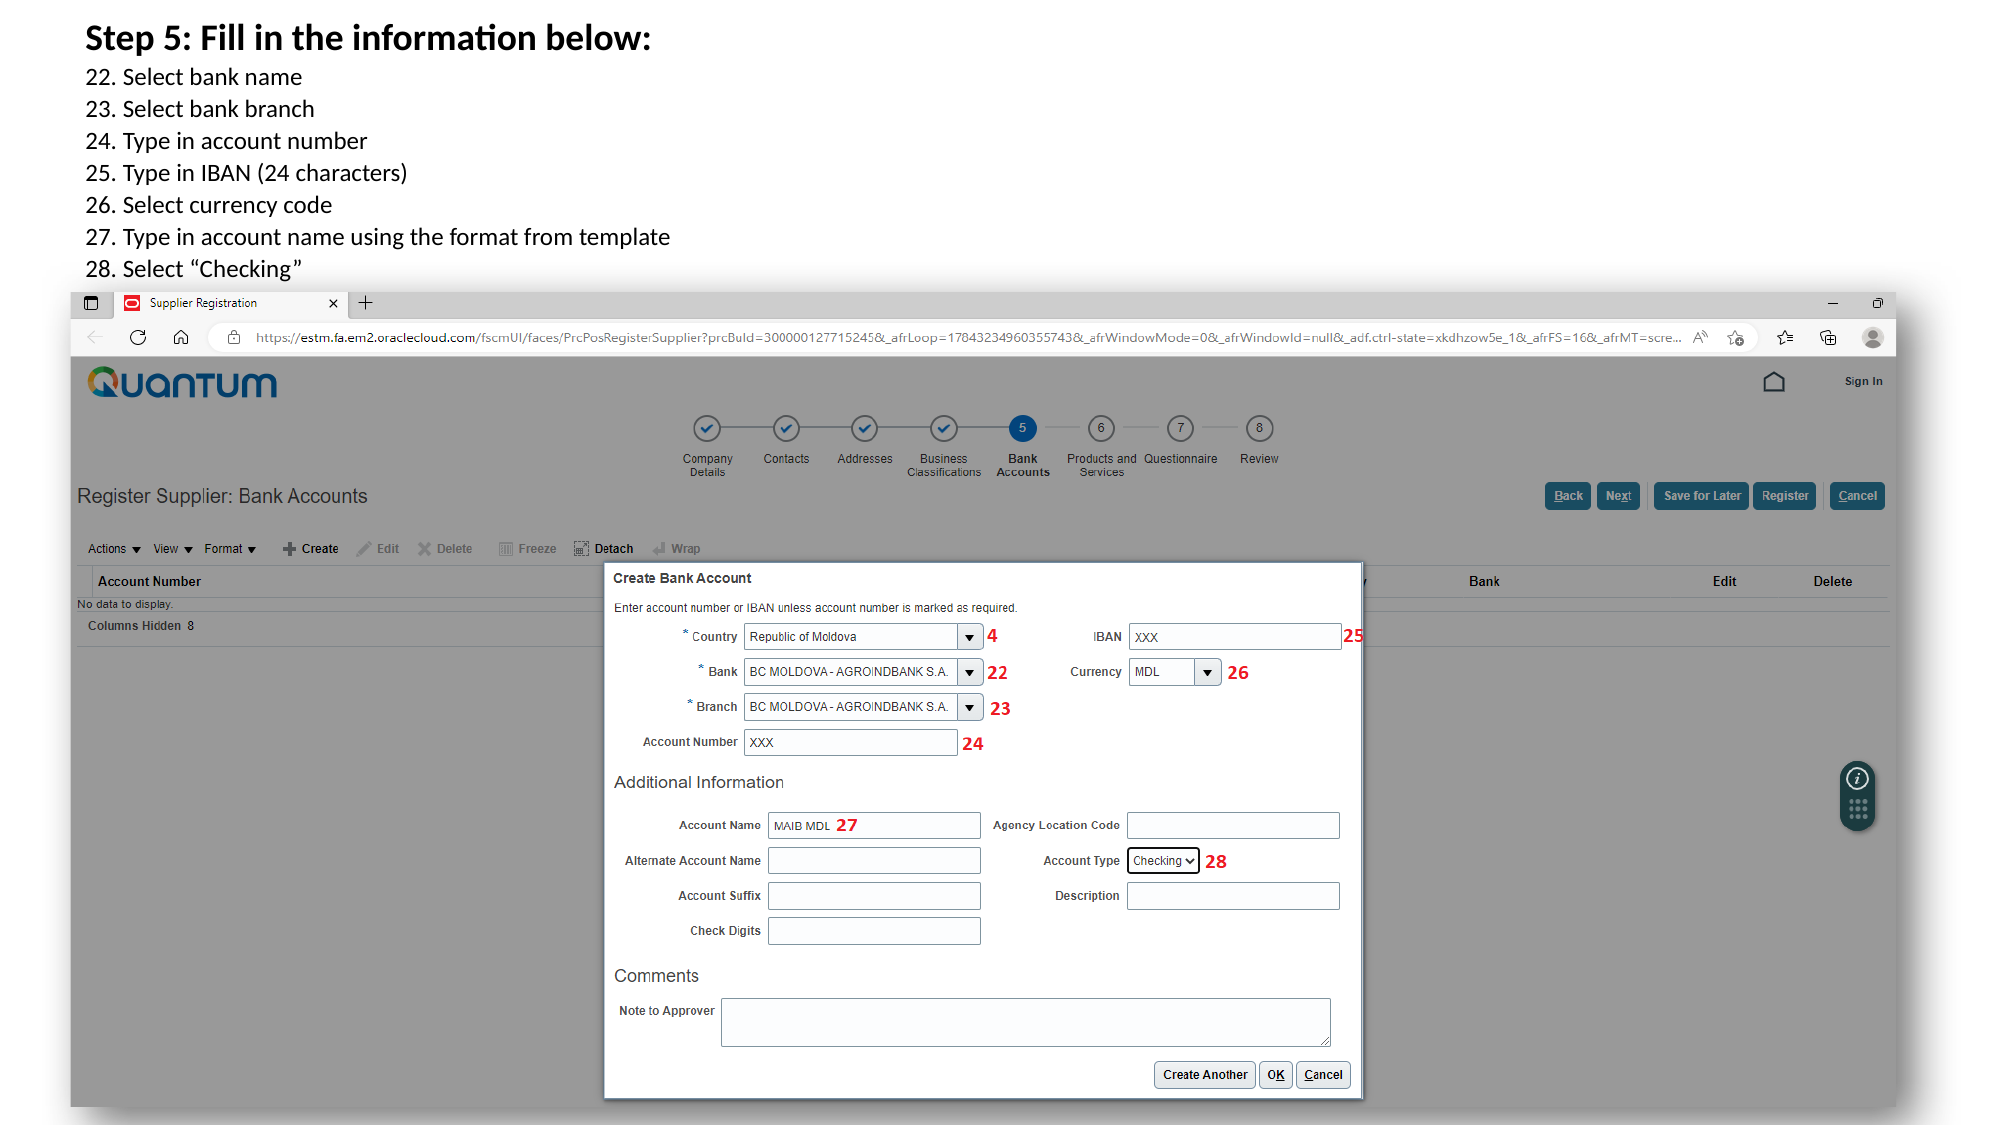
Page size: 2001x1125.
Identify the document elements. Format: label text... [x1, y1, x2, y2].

title Step 5: Fill in the information below: 22. Select bank name 23. Select bank branch 24. Type in account number 25. Type in IBAN (24 characters) 26. Select currency code 27. Type in account name using the format from template 28. Select “Checking” [70, 7, 1000, 292]
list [70, 292, 1897, 1107]
